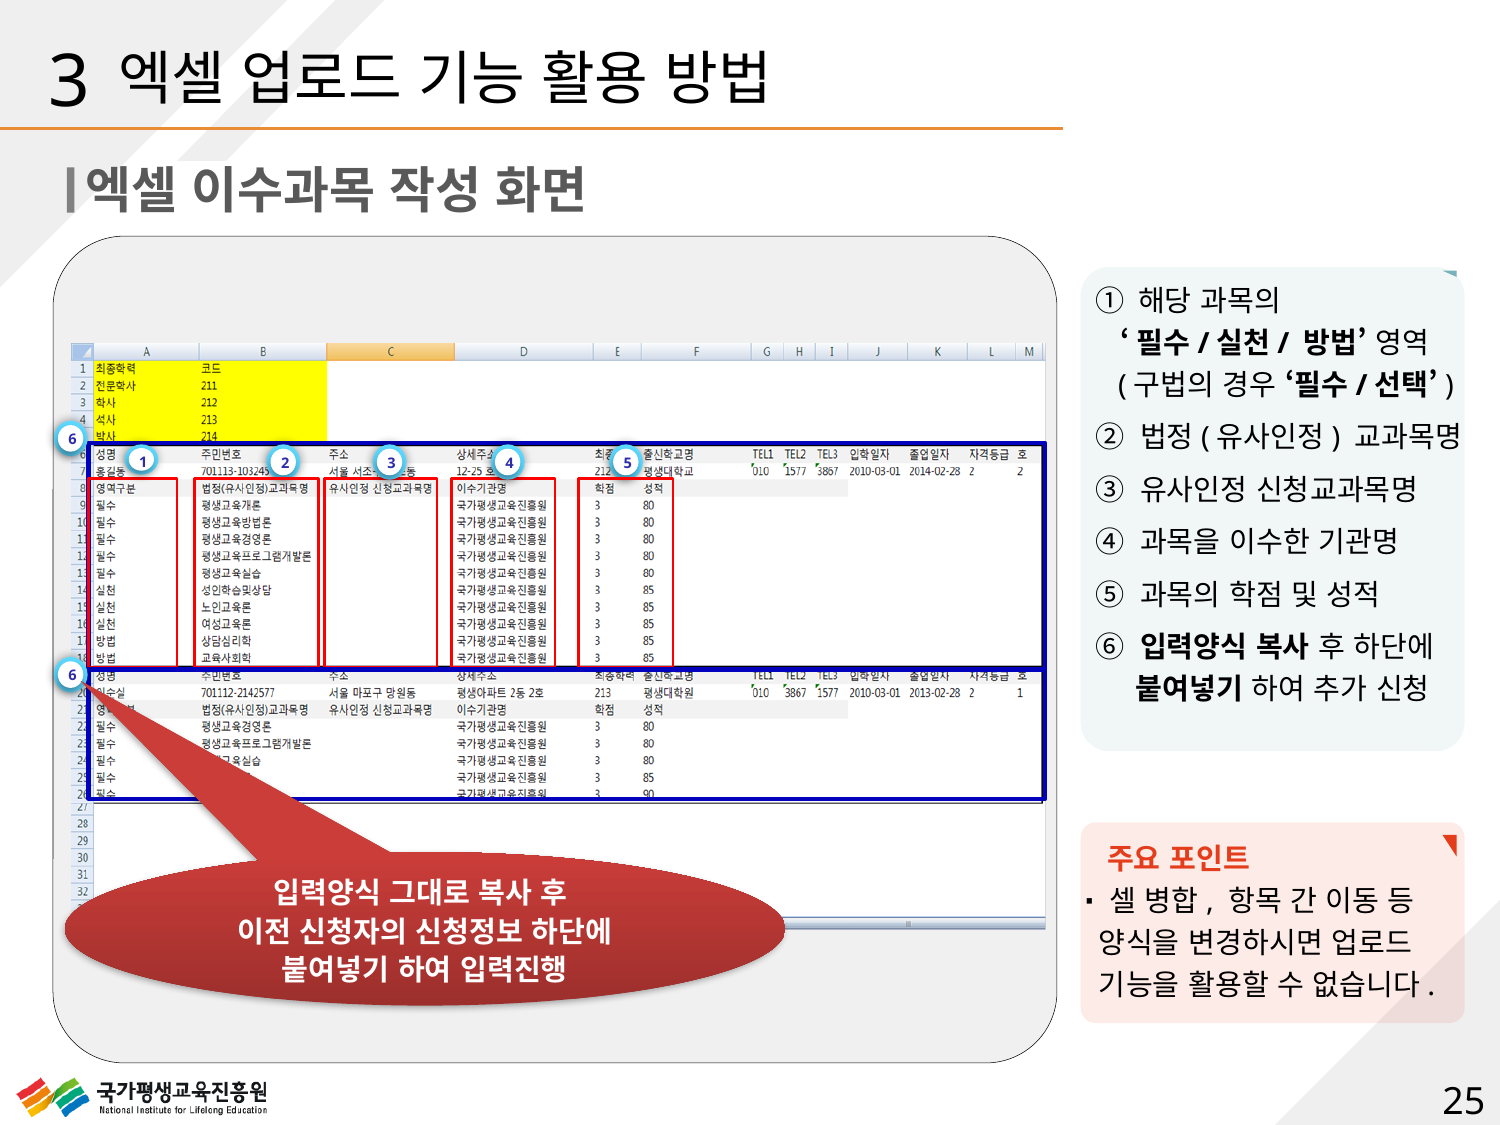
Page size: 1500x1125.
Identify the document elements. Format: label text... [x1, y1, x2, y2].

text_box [123, 444, 164, 479]
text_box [489, 444, 530, 480]
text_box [265, 444, 306, 480]
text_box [52, 656, 93, 693]
picture [0, 1067, 286, 1125]
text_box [52, 420, 93, 457]
text_box 입력양식 그대로 복사 후 이전 신청자의 신청정보 하단에 붙여넣기 하여 입력진행 [65, 931, 783, 1006]
picture [70, 342, 1046, 930]
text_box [371, 444, 412, 480]
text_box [1080, 266, 1500, 752]
text_box 25 [1149, 1069, 1500, 1125]
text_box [1068, 822, 1481, 1024]
text_box 엑셀 이수과목 작성 화면 [70, 151, 1430, 226]
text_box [607, 444, 648, 480]
